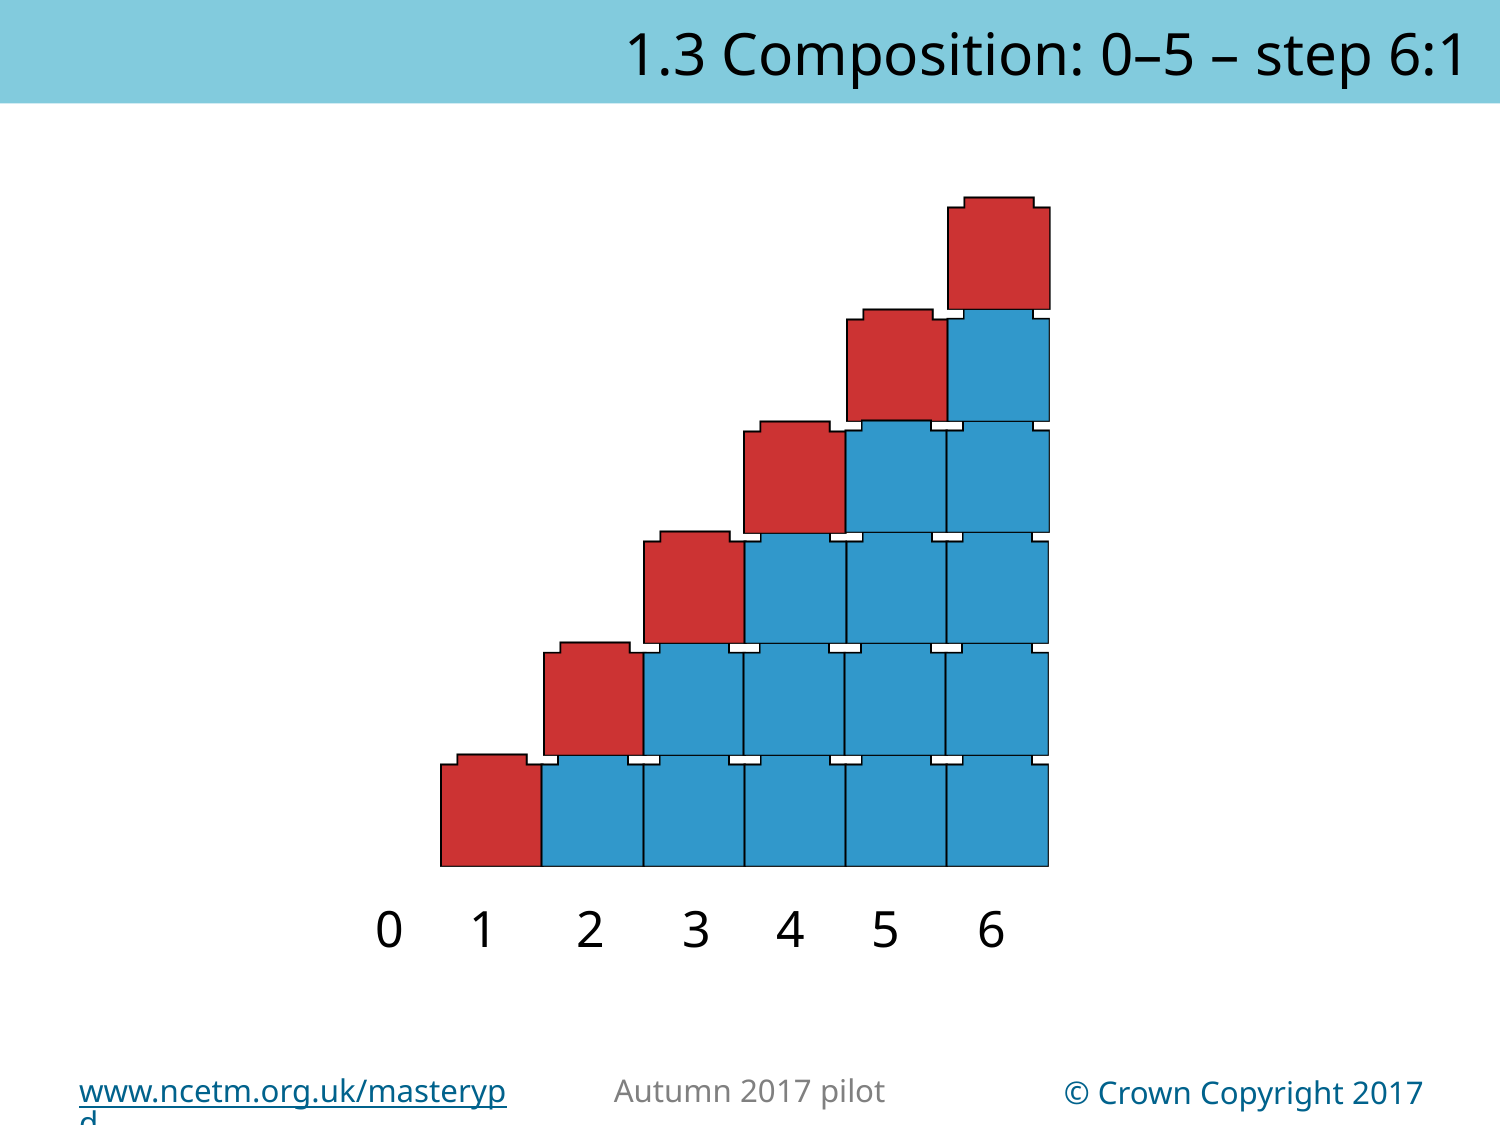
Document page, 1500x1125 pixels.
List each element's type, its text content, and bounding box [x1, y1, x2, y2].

text_box 6 [962, 890, 1022, 965]
text_box 2 [560, 890, 620, 965]
text_box 3 [667, 890, 727, 965]
text_box 1 [454, 890, 514, 965]
text_box 4 [761, 890, 821, 965]
picture [438, 195, 1051, 868]
list 1.3 Composition: 0–5 – step 6:1 [0, 0, 1500, 104]
text_box 5 [856, 890, 916, 965]
text_box 0 [360, 890, 420, 965]
